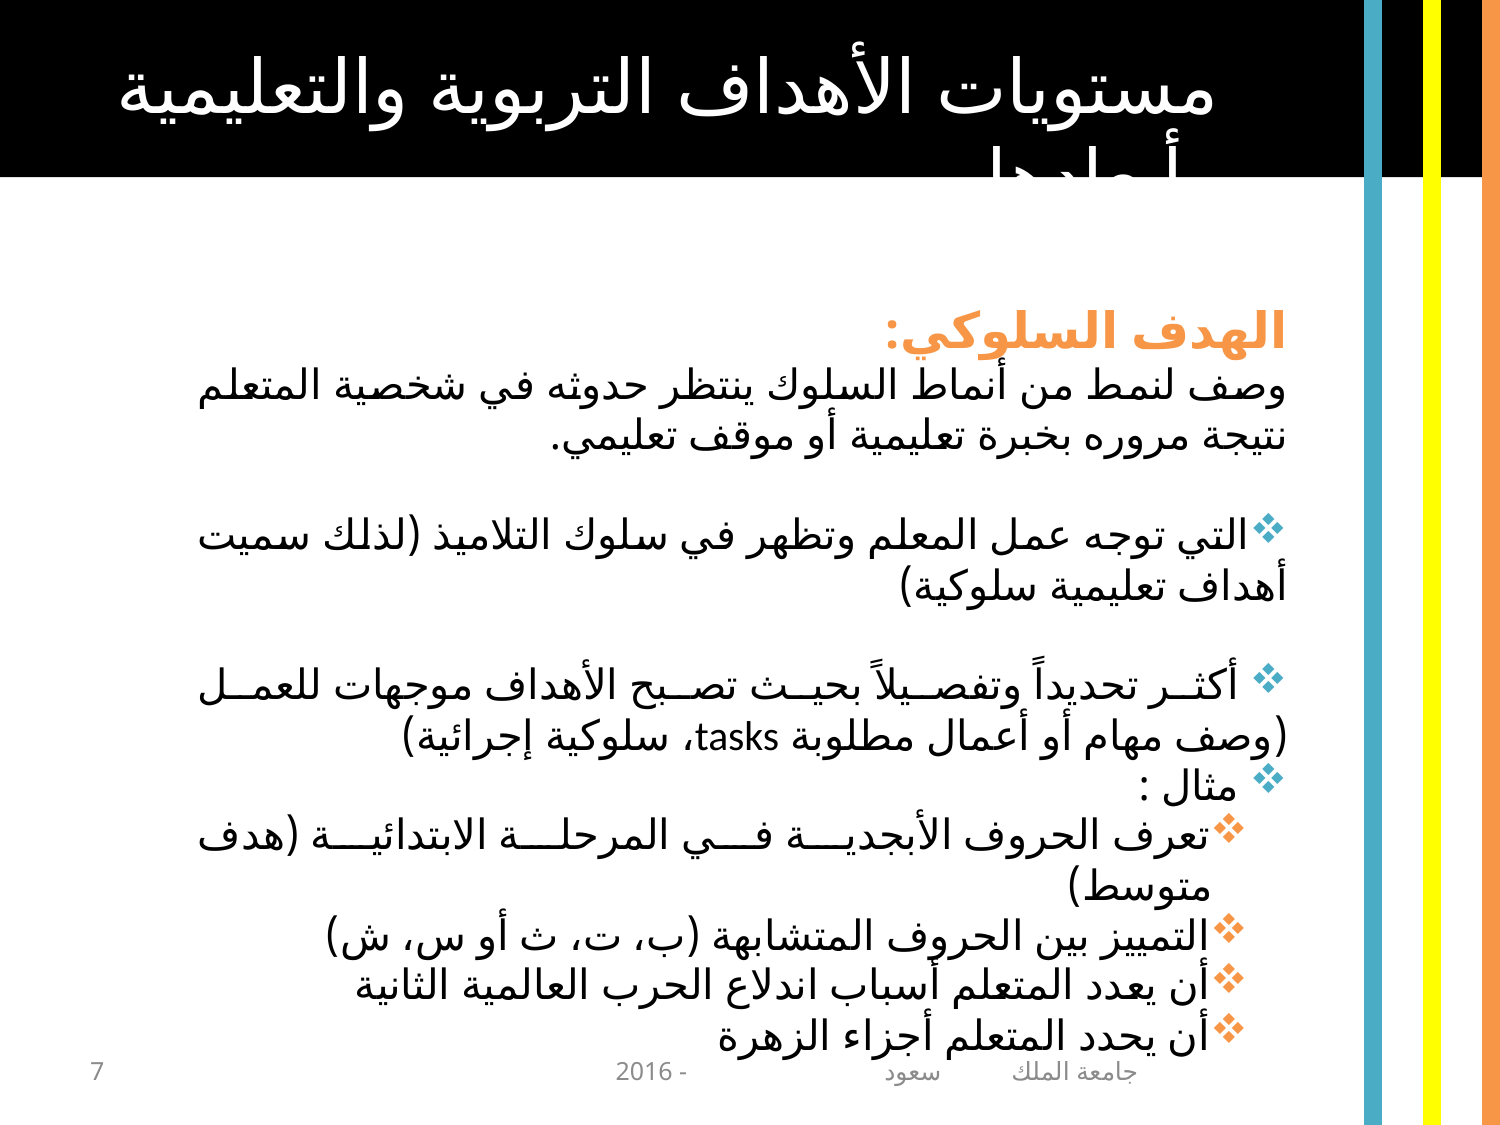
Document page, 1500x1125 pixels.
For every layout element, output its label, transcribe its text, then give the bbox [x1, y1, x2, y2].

text_box [0, 0, 1362, 179]
text_box [1421, 0, 1443, 1125]
text_box [1362, 0, 1384, 1125]
text_box مستويات الأهداف التربوية والتعليمية وأبعادها [11, 30, 1235, 226]
text_box الهدف السلوكي: وصف لنمط من أنماط السلوك ينتظر حدوثه في شخصية المتعلم نتيجة مروره بخبرة تعليمية أو موقف تعليمي. التي توجه عمل المعلم وتظهر في سلوك التلاميذ (لذلك سميت أهداف تعليمية سلوكية) أكثر تحديداً وتفصيلاً بحيث تصبح الأهداف موجهات للعمل (وصف مهام أو أعمال مطلوبة tasks، سلوكية إجرائية) مثال : تعرف الحروف الأبجدية في المرحلة الابتدائية (هدف متوسط) التمييز بين الحروف المتشابهة (ب، ت، ث أو س، ش) أن يعدد المتعلم أسباب اندلاع الحرب العالمية الثانية أن يحدد المتعلم أجزاء الزهرة [183, 290, 1303, 1024]
footer جامعة الملك سعود - 2016 [512, 1042, 988, 1103]
text_box [1443, 0, 1480, 179]
text_box [1480, 0, 1500, 1125]
text_box [1384, 0, 1421, 179]
slide_number 7 [75, 1042, 425, 1103]
